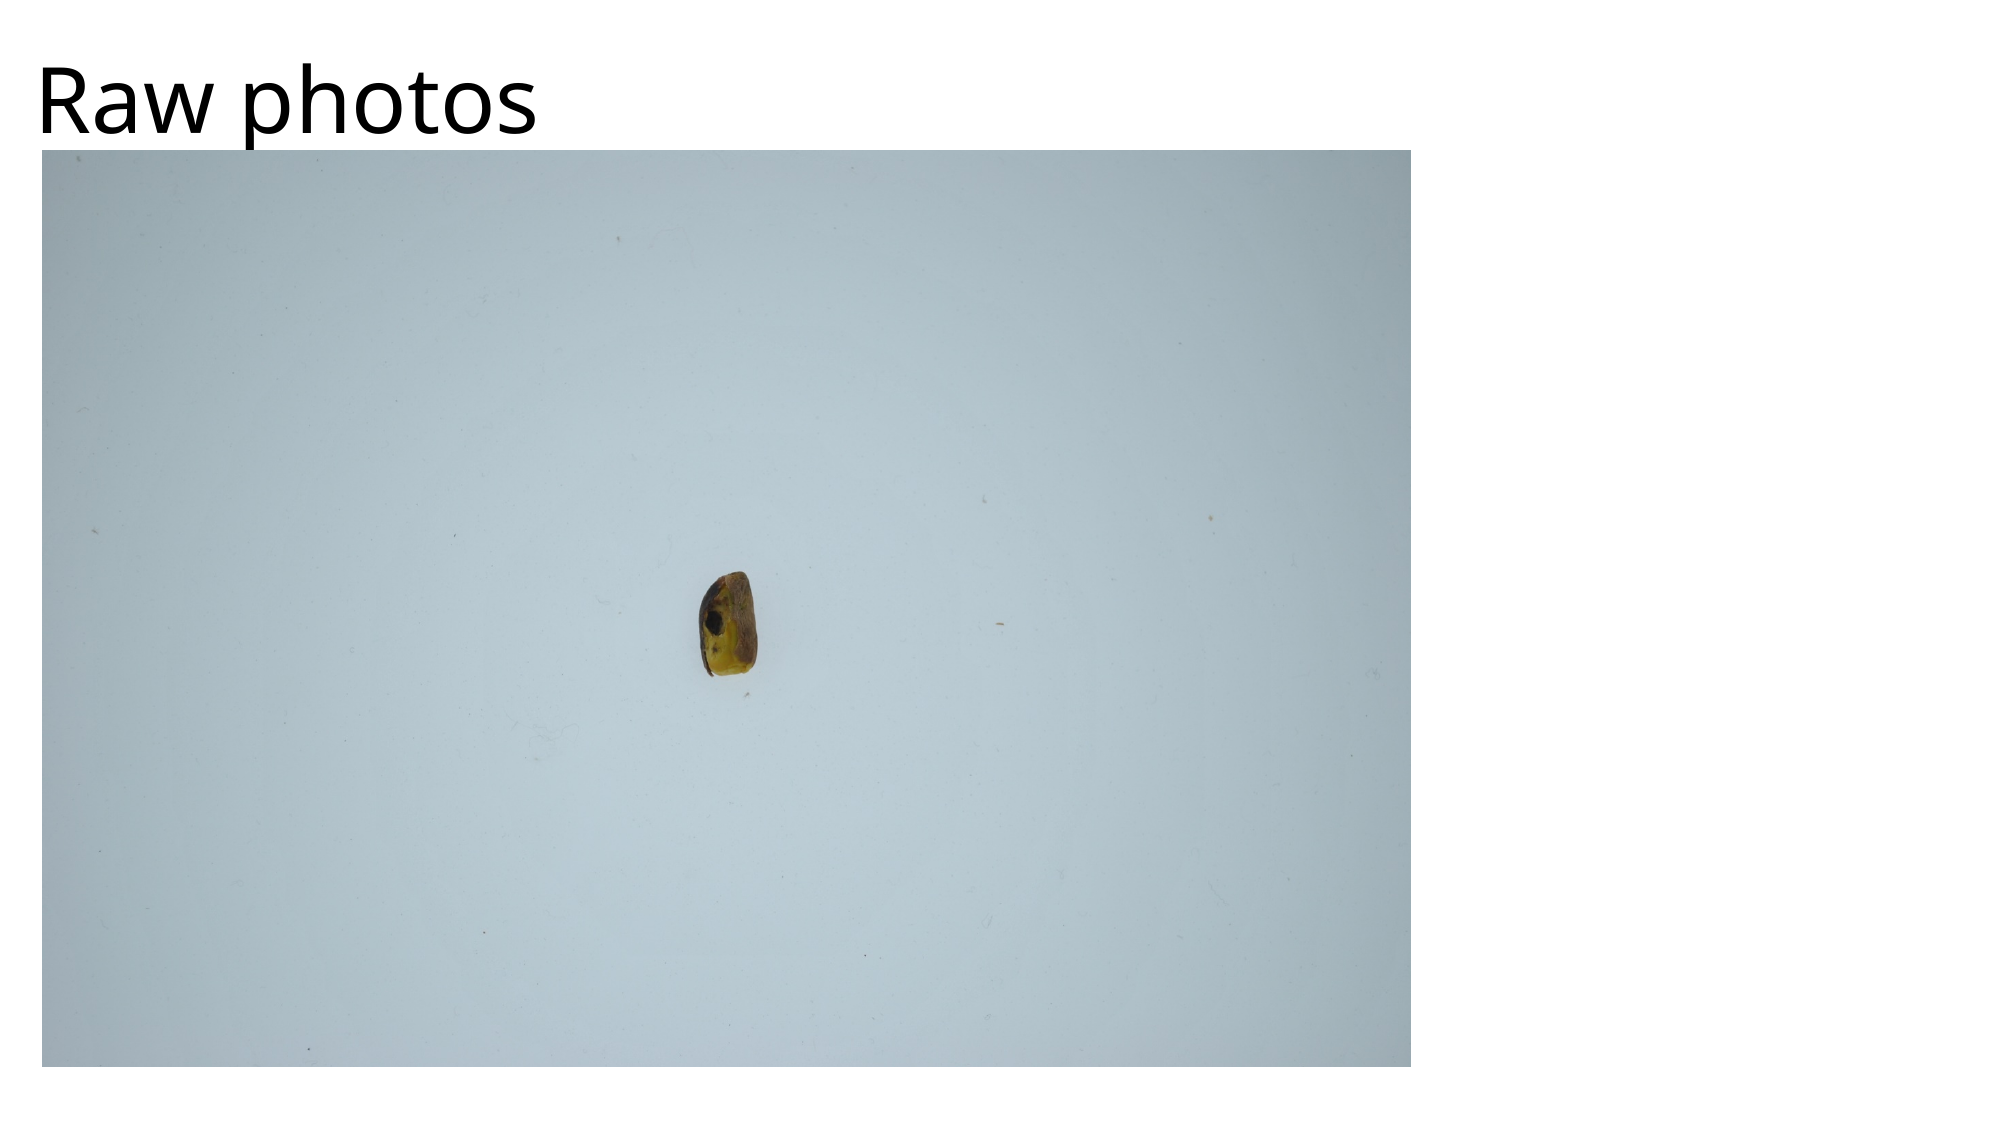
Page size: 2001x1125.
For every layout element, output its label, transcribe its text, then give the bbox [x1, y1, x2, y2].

title Raw photos [19, 25, 746, 183]
picture [42, 150, 1411, 1067]
